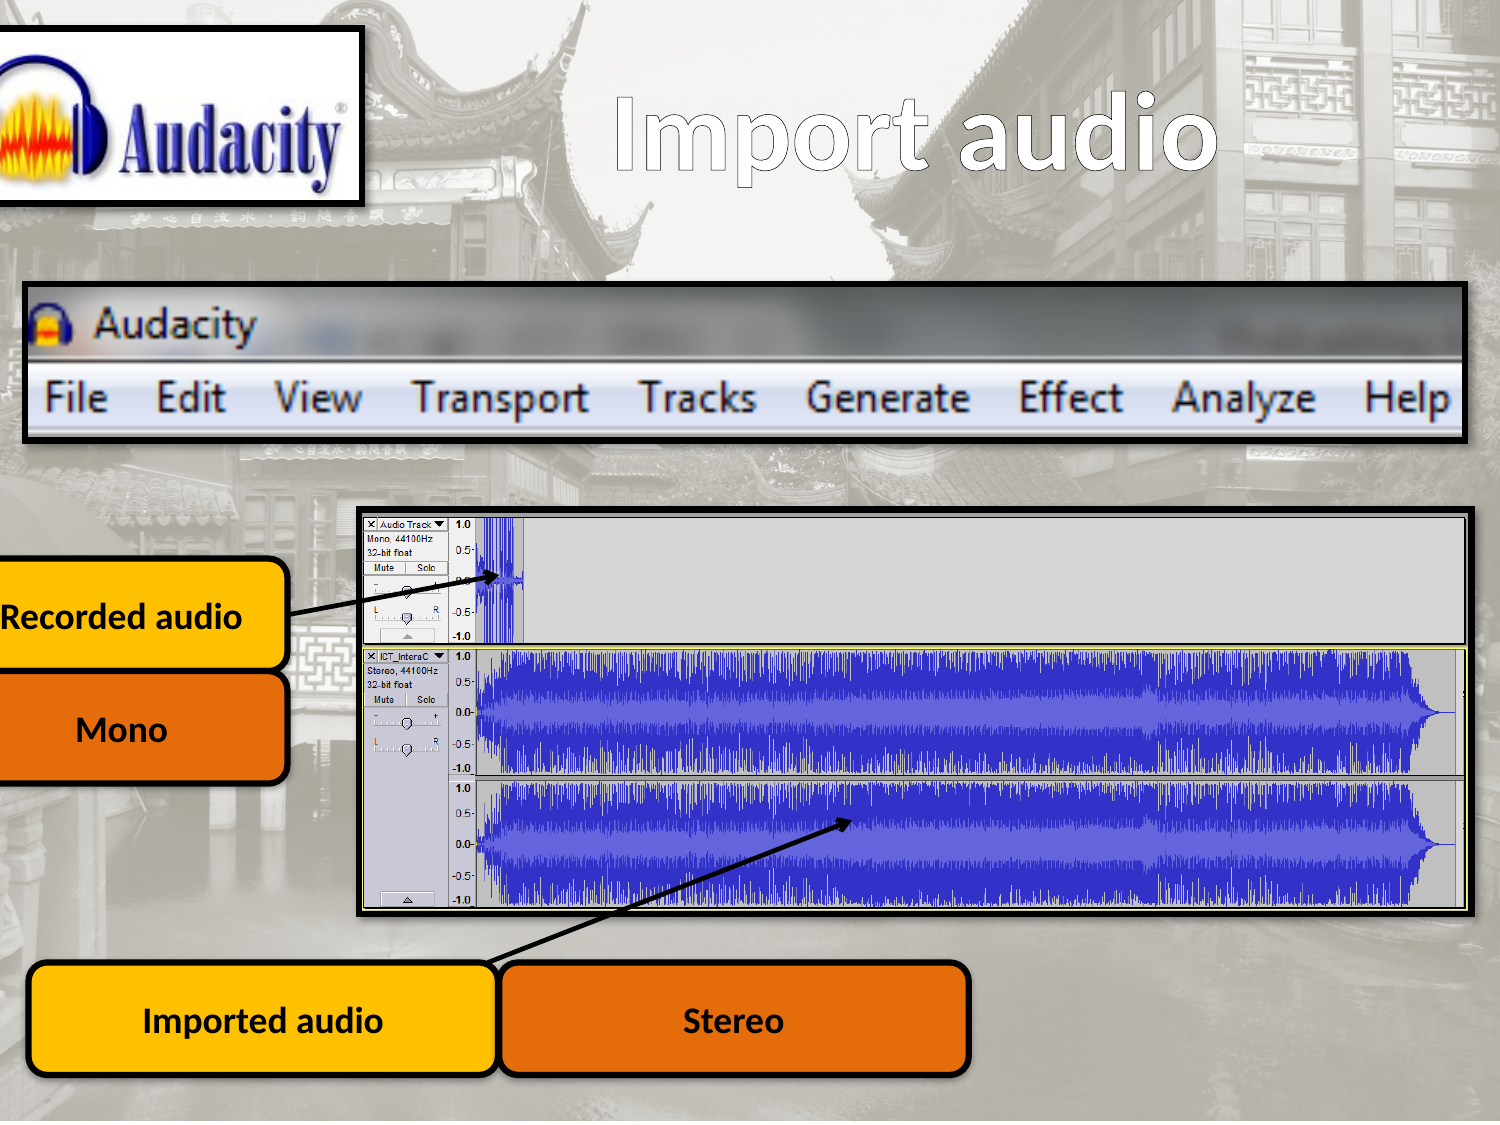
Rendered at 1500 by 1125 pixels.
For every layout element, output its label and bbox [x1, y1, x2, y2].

picture [0, 0, 1500, 1122]
text_box [287, 574, 500, 616]
text_box [487, 820, 853, 963]
